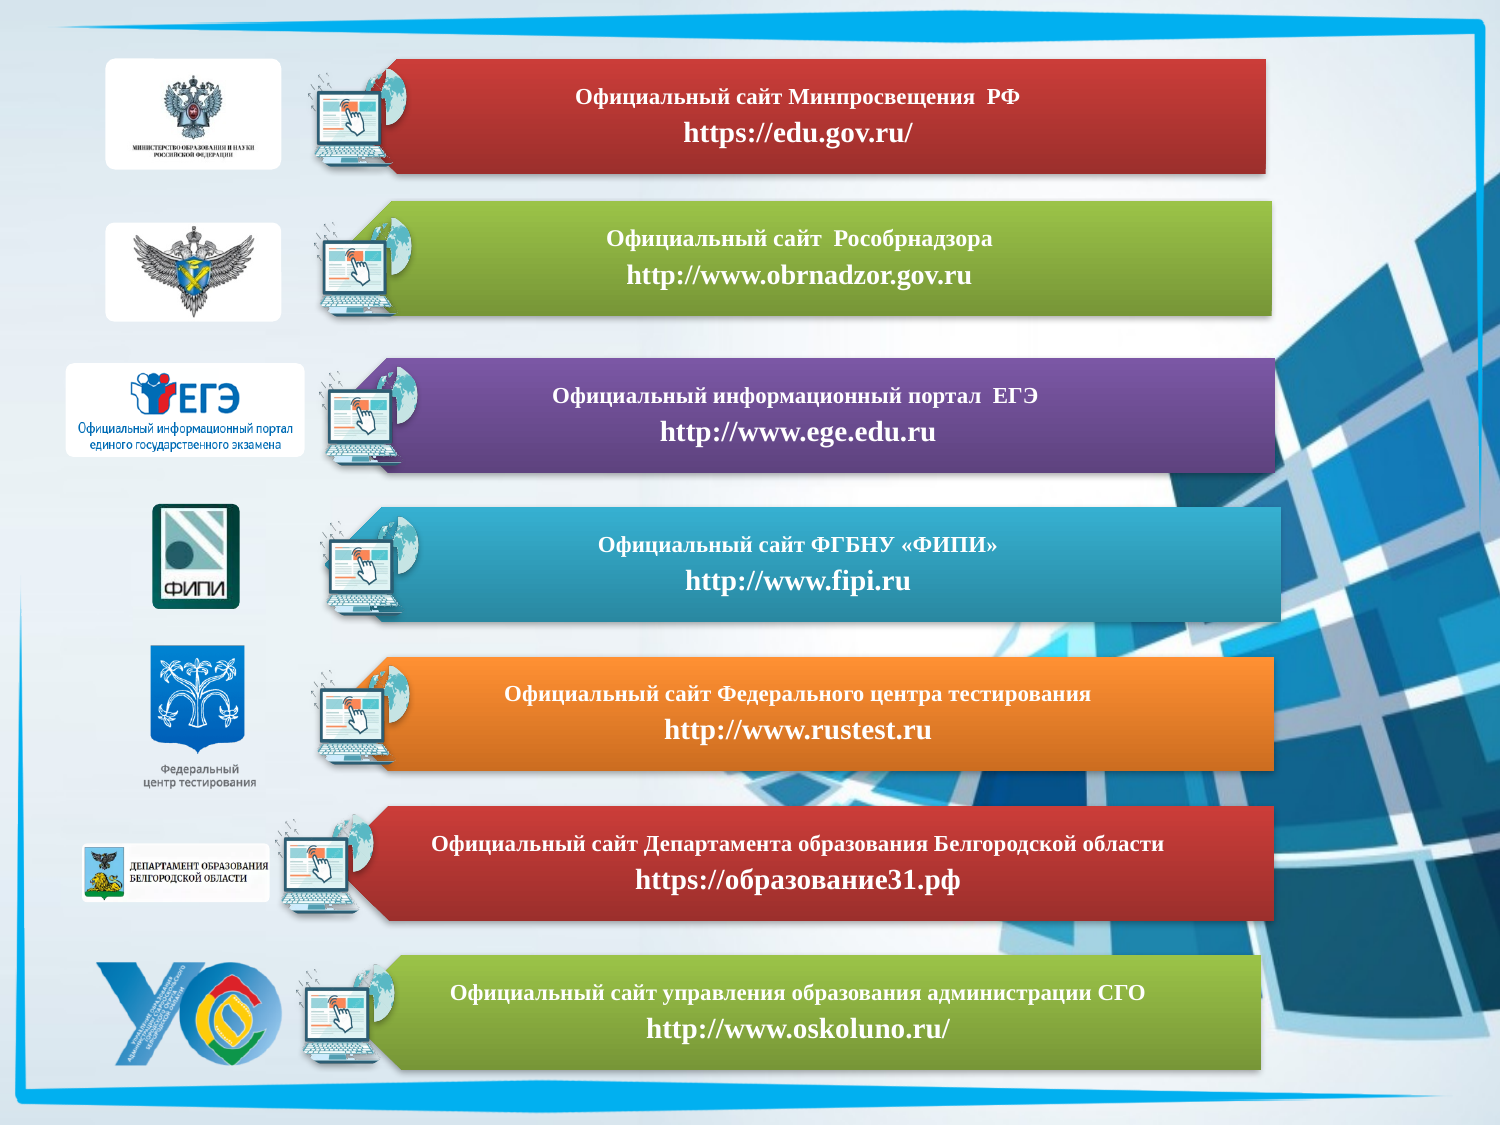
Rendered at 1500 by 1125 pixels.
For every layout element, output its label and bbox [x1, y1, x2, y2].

picture [0, 0, 1500, 1125]
text_box [222, 58, 1383, 1071]
